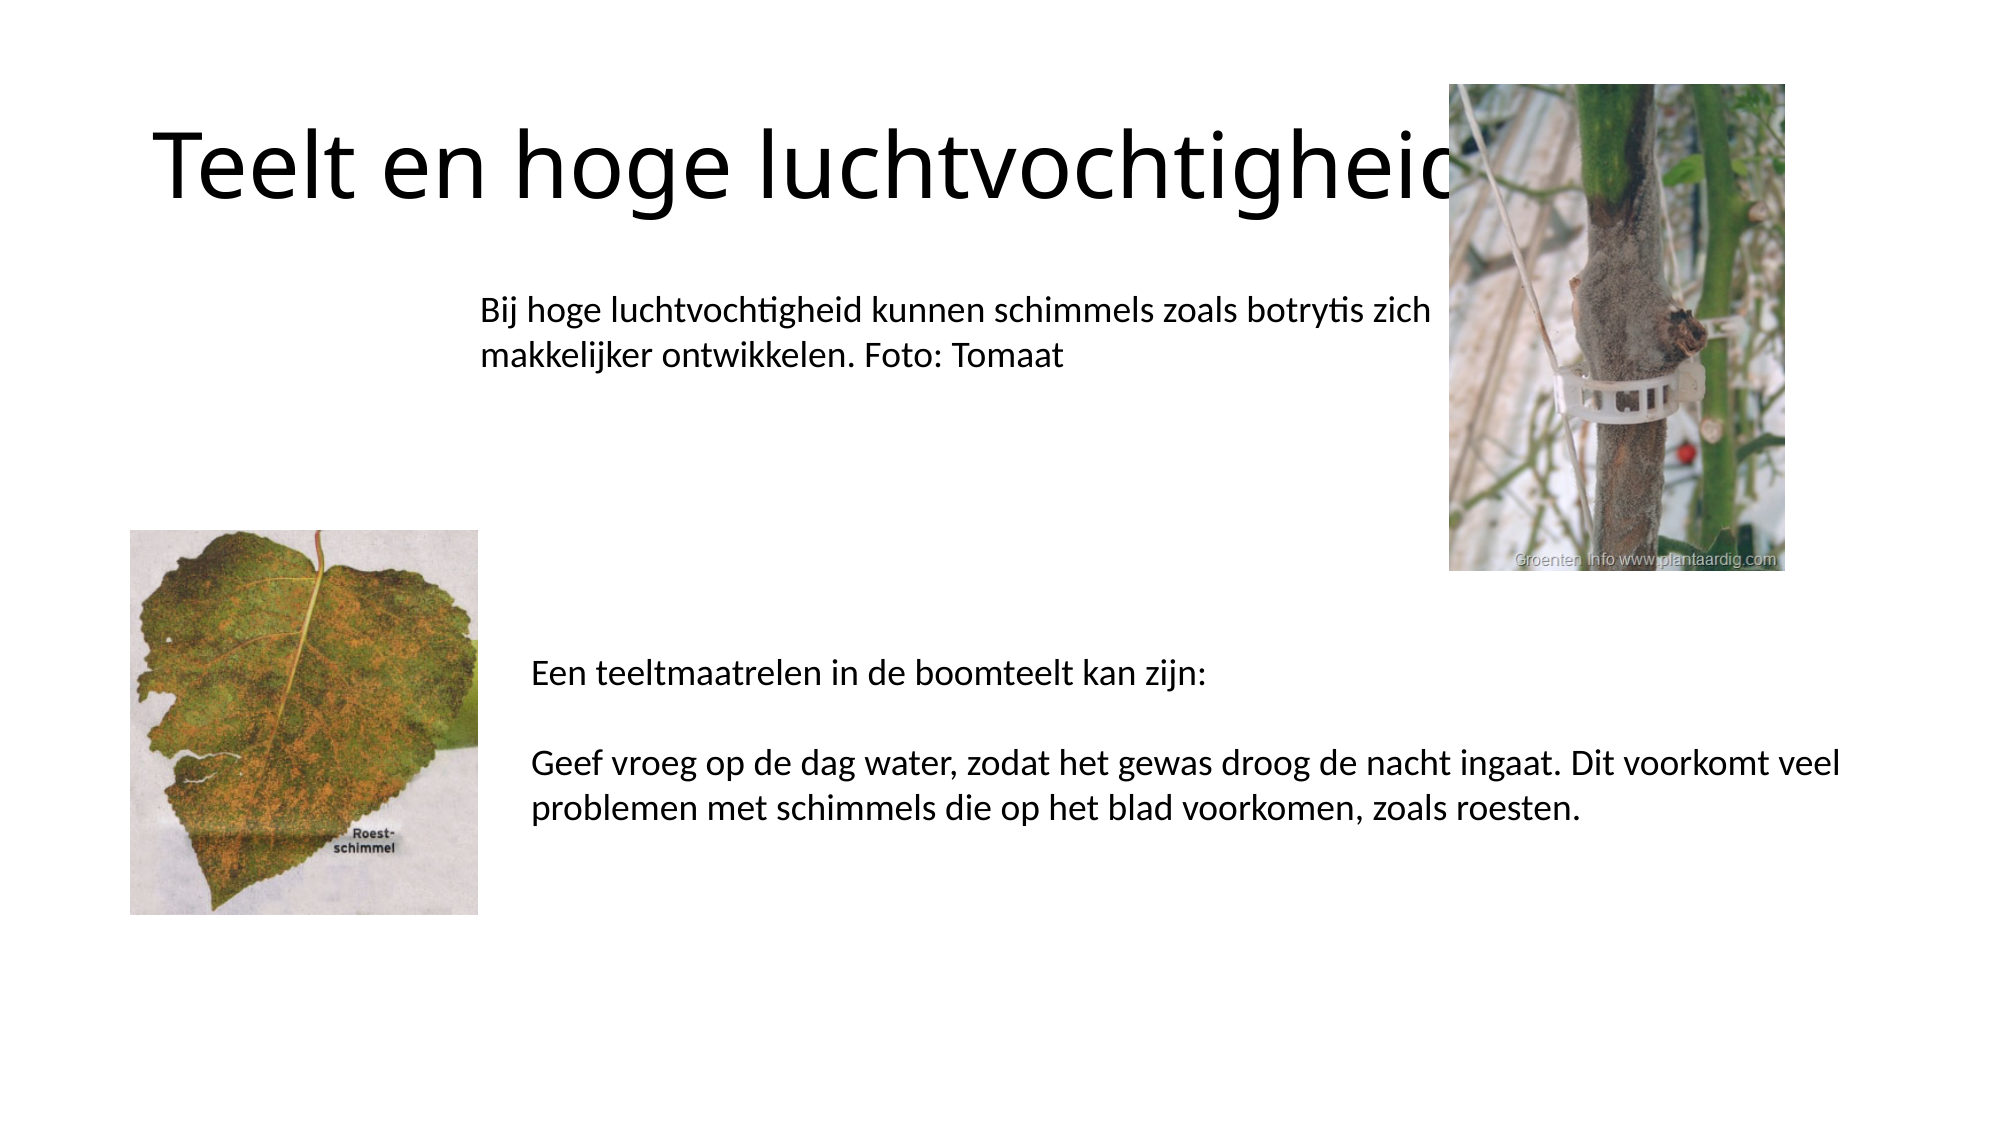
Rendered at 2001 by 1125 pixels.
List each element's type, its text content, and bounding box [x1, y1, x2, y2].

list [1449, 84, 1785, 571]
text_box Een teeltmaatrelen in de boomteelt kan zijn: Geef vroeg op de dag water, zodat het gewas droog de nacht ingaat. Dit voorkomt veel problemen met schimmels die op het blad voorkomen, zoals roesten. [516, 640, 1896, 836]
picture [130, 530, 478, 915]
text_box Bij hoge luchtvochtigheid kunnen schimmels zoals botrytis zich makkelijker ontwikkelen. Foto: Tomaat [465, 277, 1449, 382]
title Teelt en hoge luchtvochtigheid [137, 59, 1863, 278]
